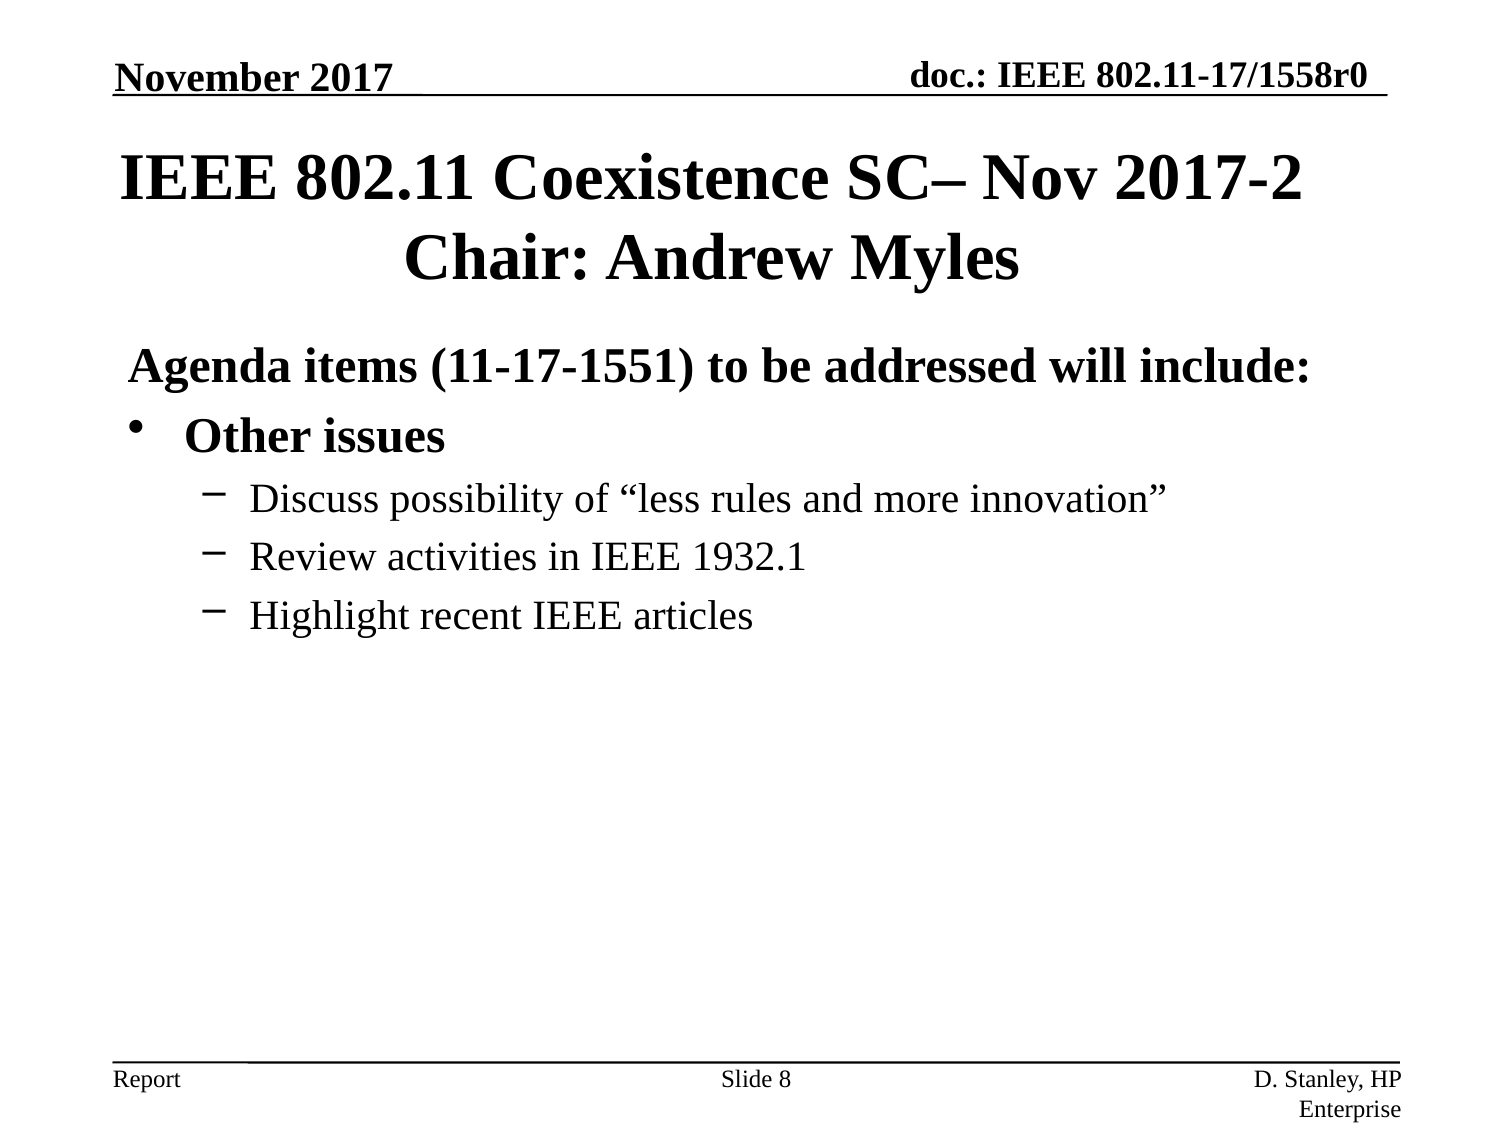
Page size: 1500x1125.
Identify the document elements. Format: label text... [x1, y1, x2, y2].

list Agenda items (11-17-1551) to be addressed will include: Other issues Discuss possibility of “less rules and more innovation” Review activities in IEEE 1932.1 Highlight recent IEEE articles [112, 324, 1375, 1038]
slide_number Slide 8 [720, 1062, 792, 1093]
title IEEE 802.11 Coexistence SC– Nov 2017-2 Chair: Andrew Myles [75, 125, 1350, 300]
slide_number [114, 49, 413, 100]
footer D. Stanley, HP Enterprise [1170, 1062, 1402, 1093]
